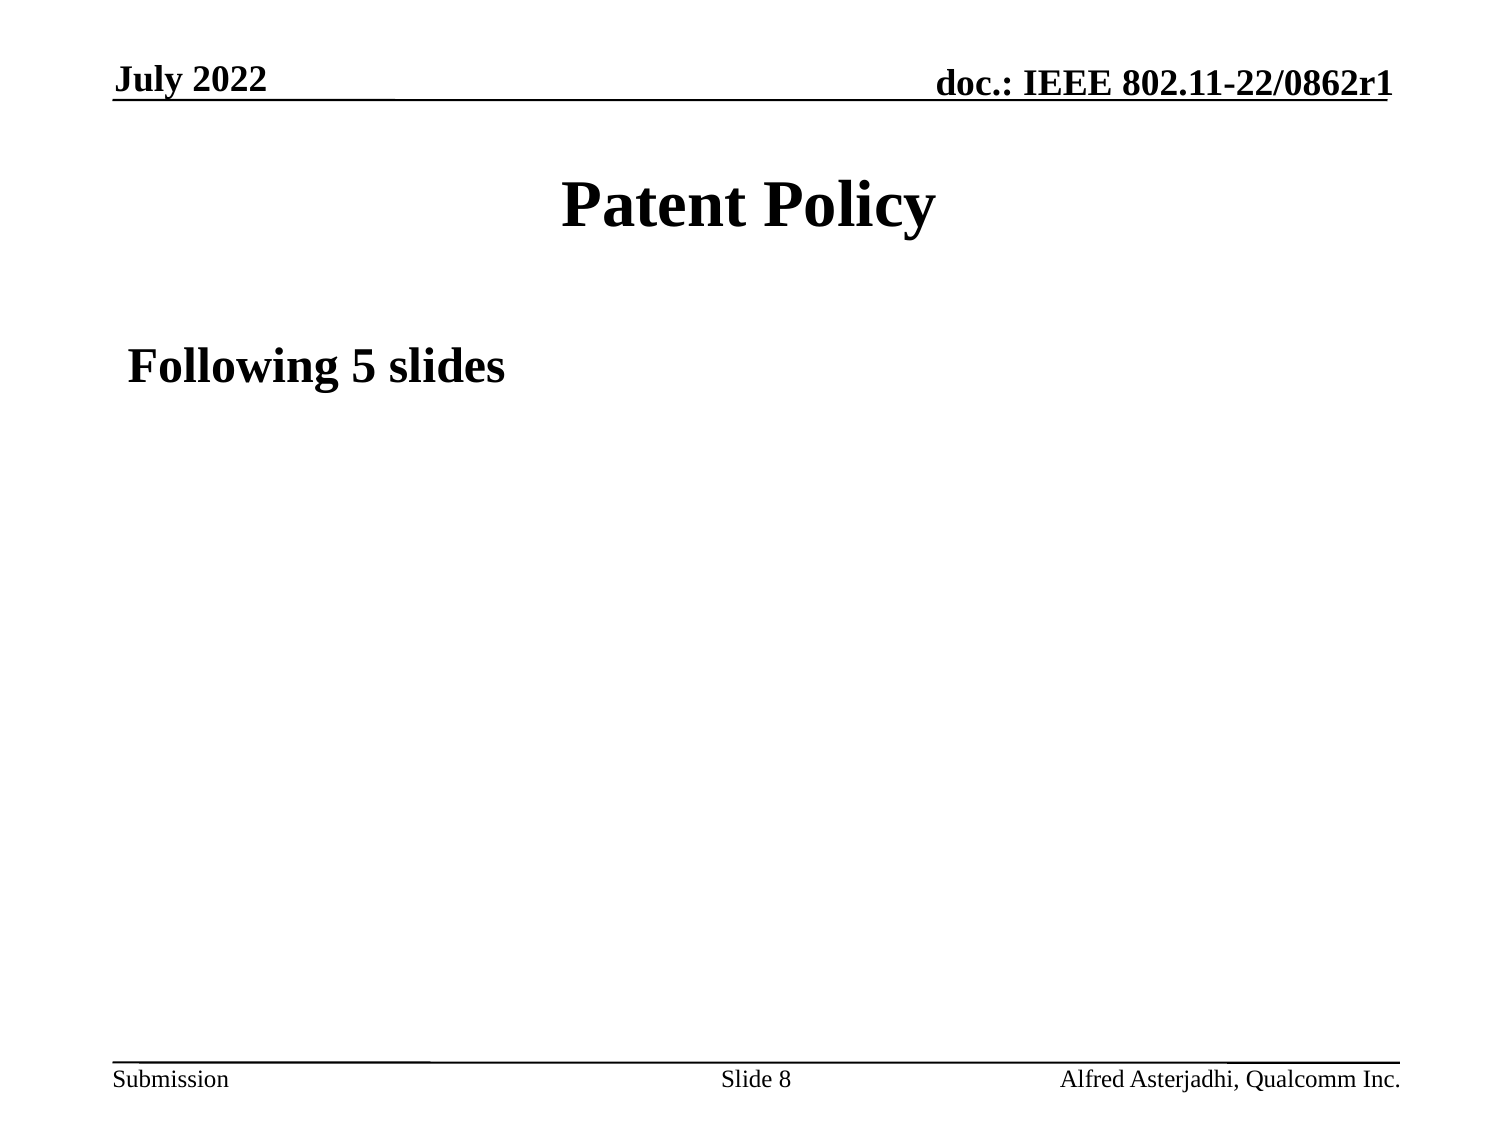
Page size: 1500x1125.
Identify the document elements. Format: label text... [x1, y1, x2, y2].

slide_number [114, 54, 493, 100]
slide_number Slide 8 [712, 1061, 800, 1123]
list Following 5 slides [112, 324, 1388, 1000]
title Patent Policy [112, 112, 1388, 288]
footer Alfred Asterjadhi, Qualcomm Inc. [878, 1061, 1402, 1093]
